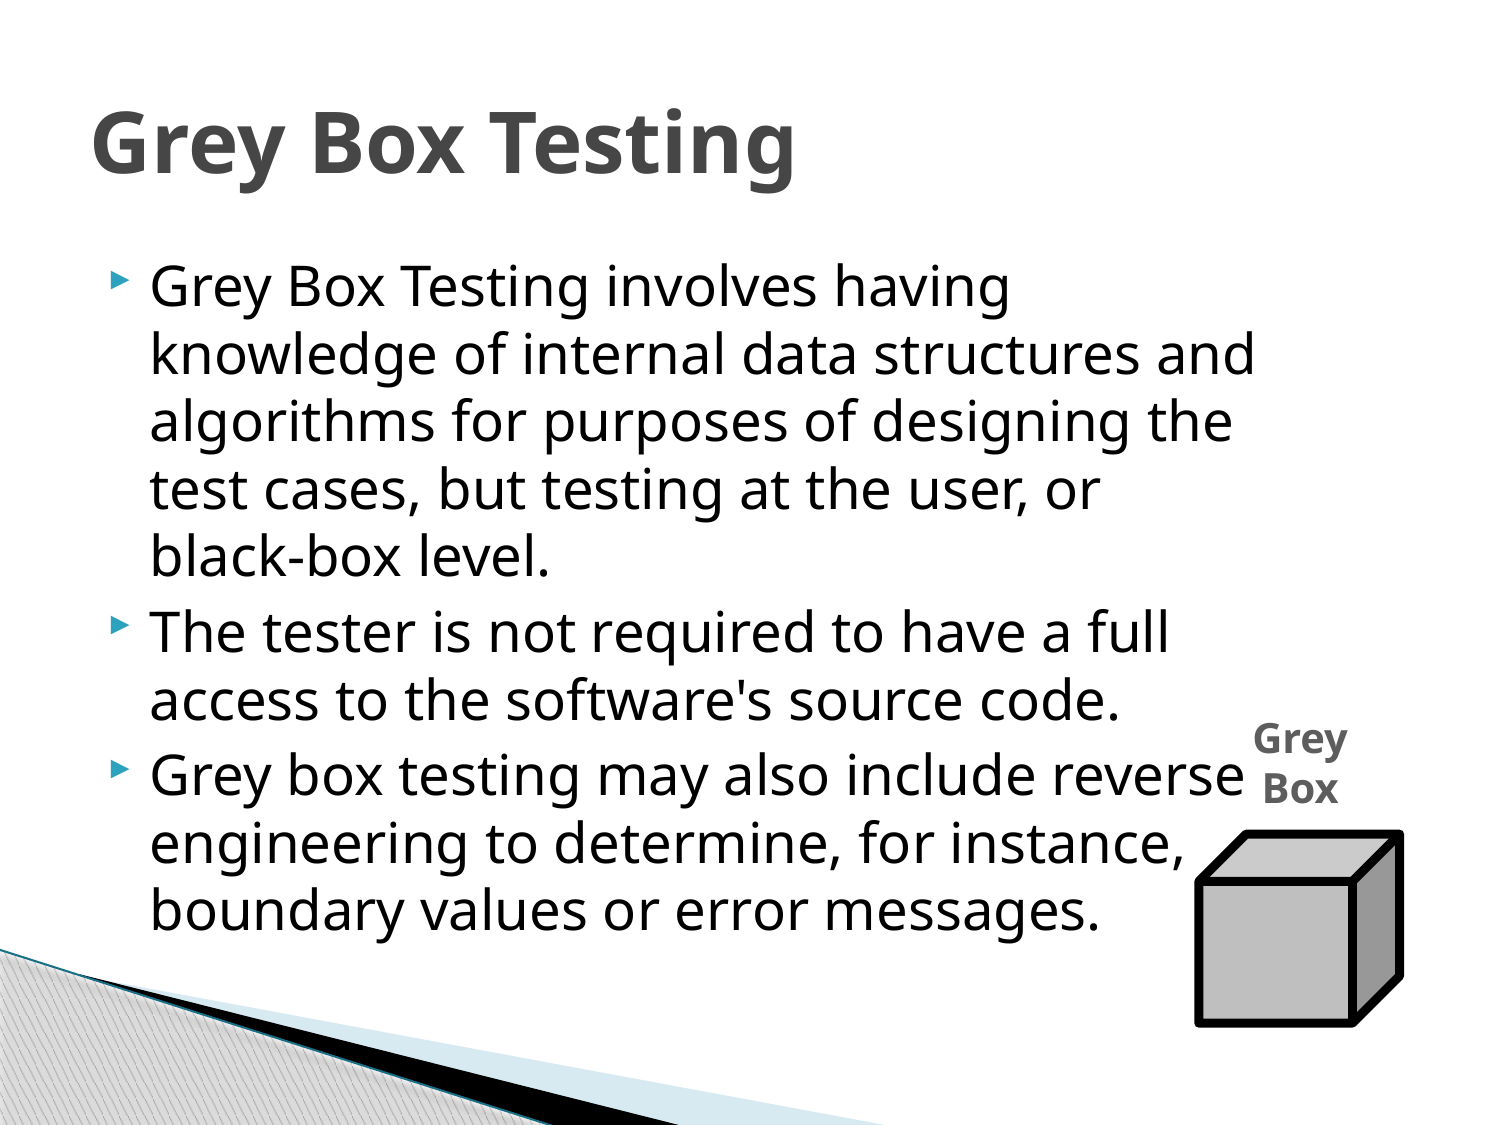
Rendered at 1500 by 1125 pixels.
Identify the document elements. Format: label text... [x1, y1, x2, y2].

title Grey Box Testing [75, 45, 1425, 233]
text_box [1194, 829, 1405, 1028]
text_box Grey Box [1231, 704, 1370, 820]
list Grey Box Testing involves having knowledge of internal data structures and algorithms for purposes of designing the test cases, but testing at the user, or black-box level. The tester is not required to have a full access to the software's source code. Grey box testing may also include reverse engineering to determine, for instance, boundary values or error messages. [75, 243, 1282, 986]
